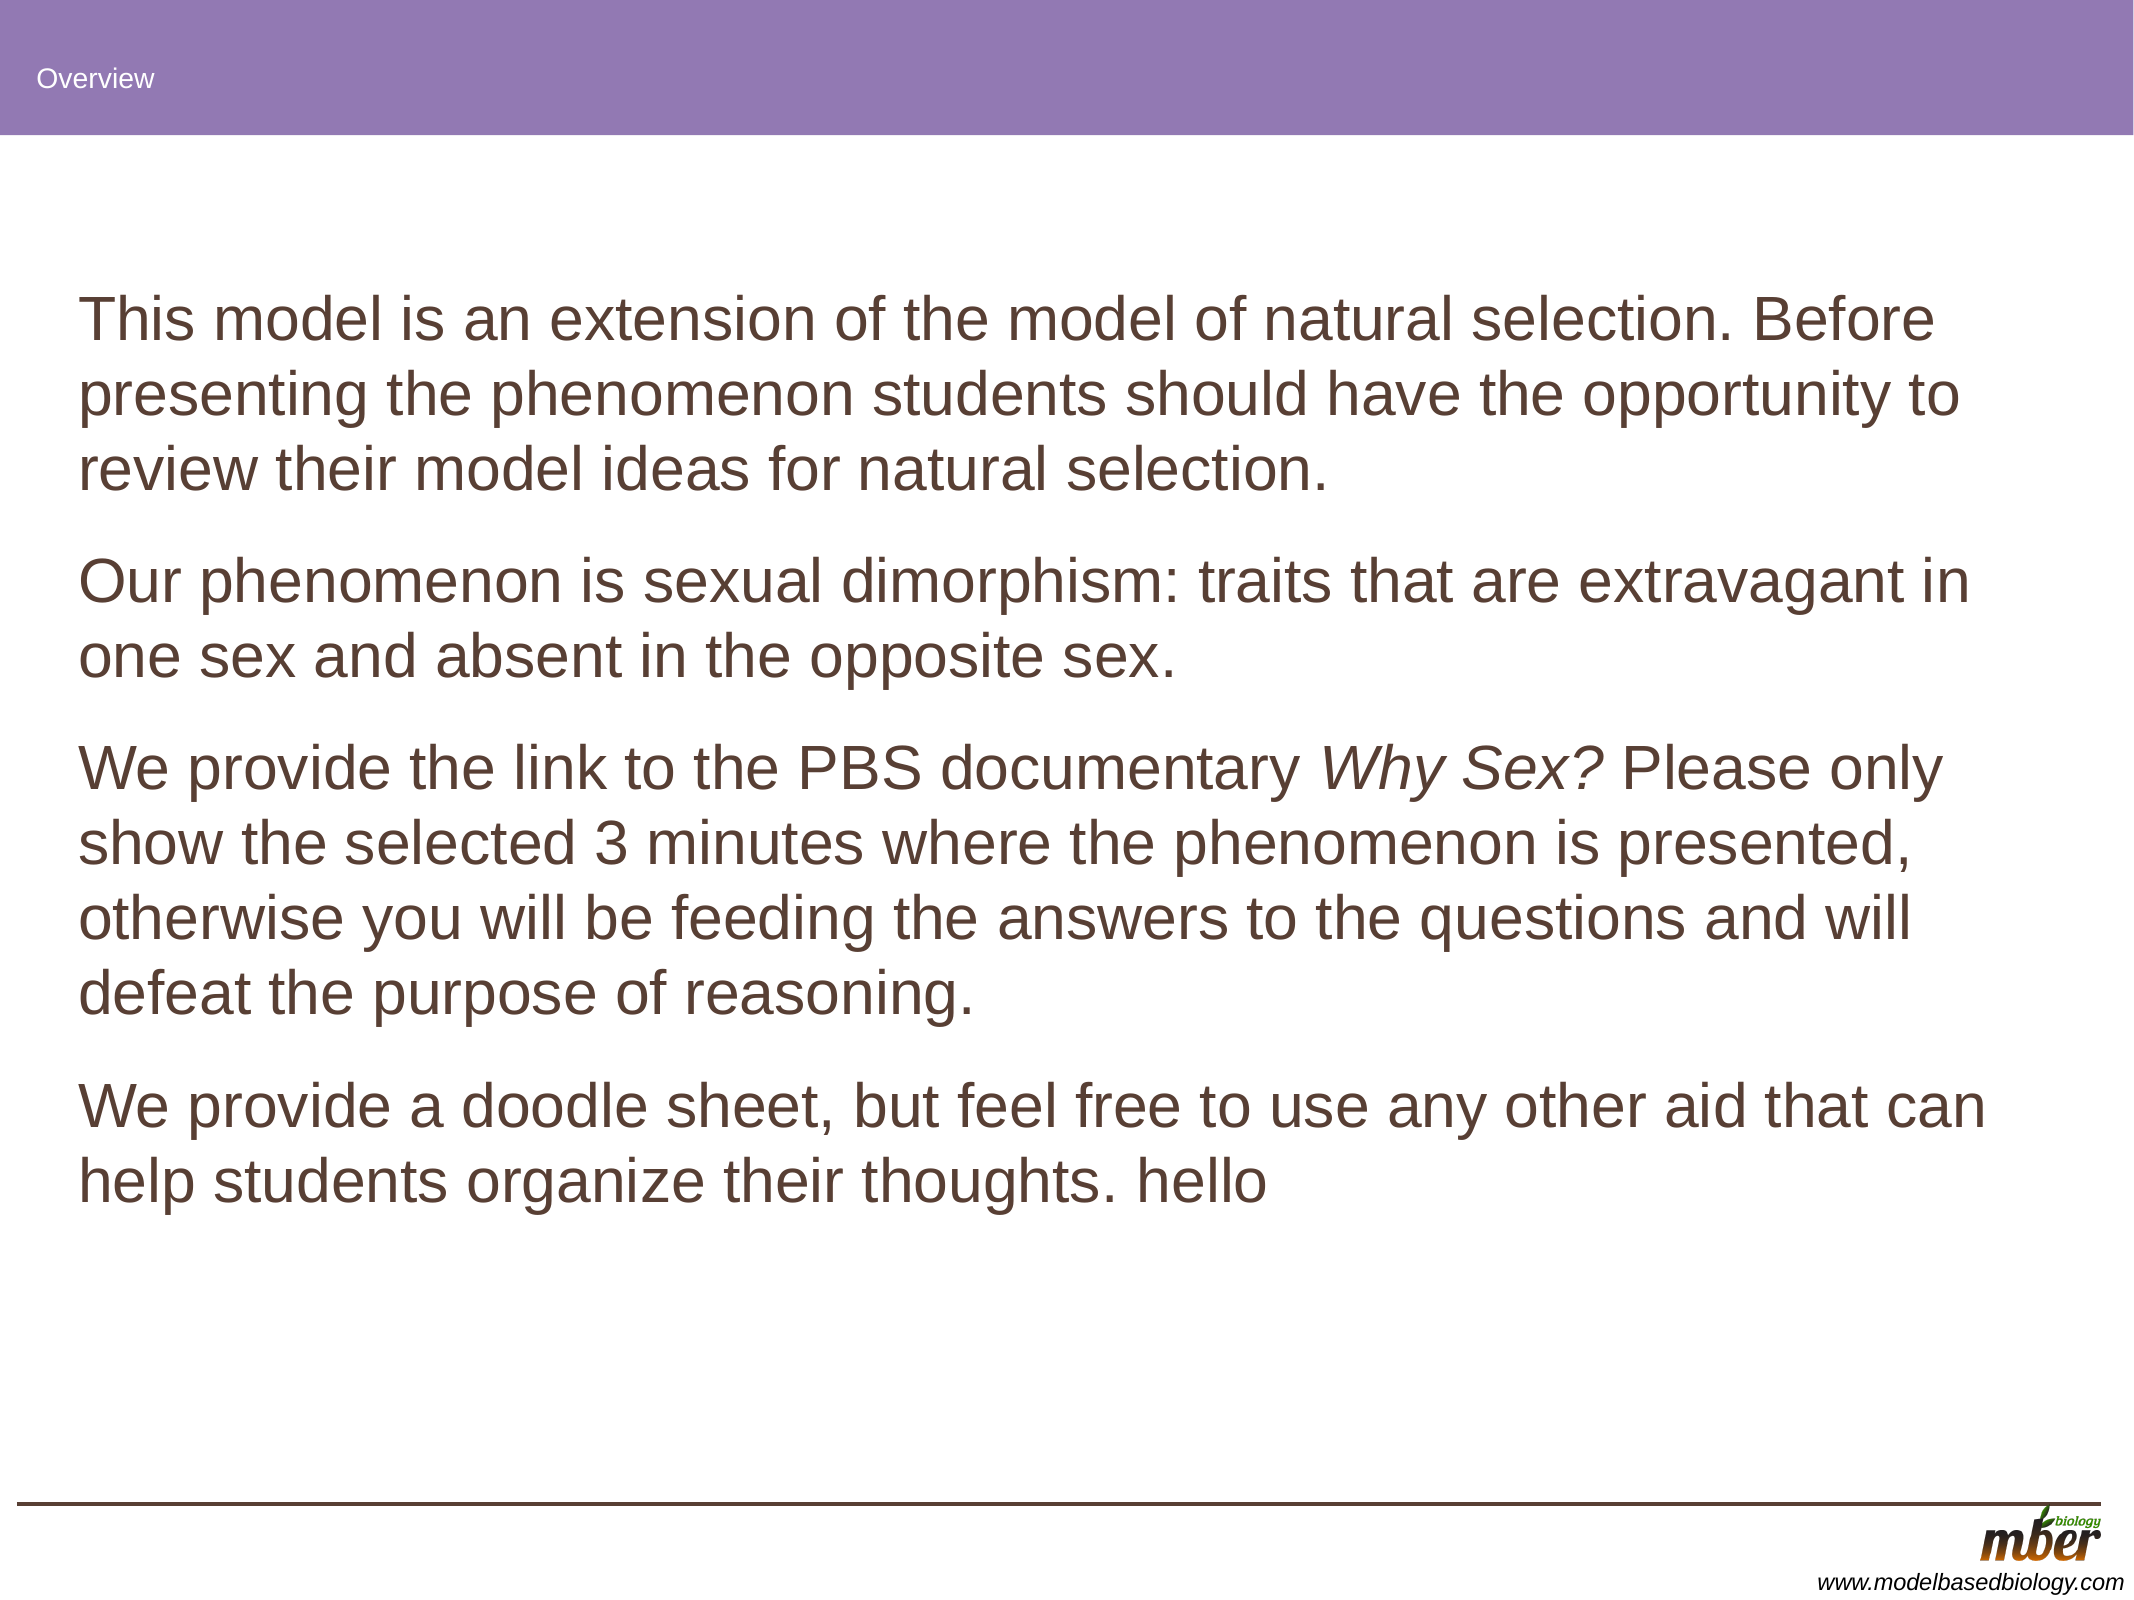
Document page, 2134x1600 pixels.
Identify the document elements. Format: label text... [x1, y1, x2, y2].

title Overview [27, 51, 1746, 133]
picture [1980, 1504, 2101, 1561]
text_box This model is an extension of the model of natural selection. Before presenting the phenomenon students should have the opportunity to review their model ideas for natural selection. Our phenomenon is sexual dimorphism: traits that are extravagant in one sex and absent in the opposite sex. We provide the link to the PBS documentary Why Sex? Please only show the selected 3 minutes where the phenomenon is presented, otherwise you will be feeding the answers to the questions and will defeat the purpose of reasoning. We provide a doodle sheet, but feel free to use any other aid that can help students organize their thoughts. hello [69, 269, 2064, 1223]
